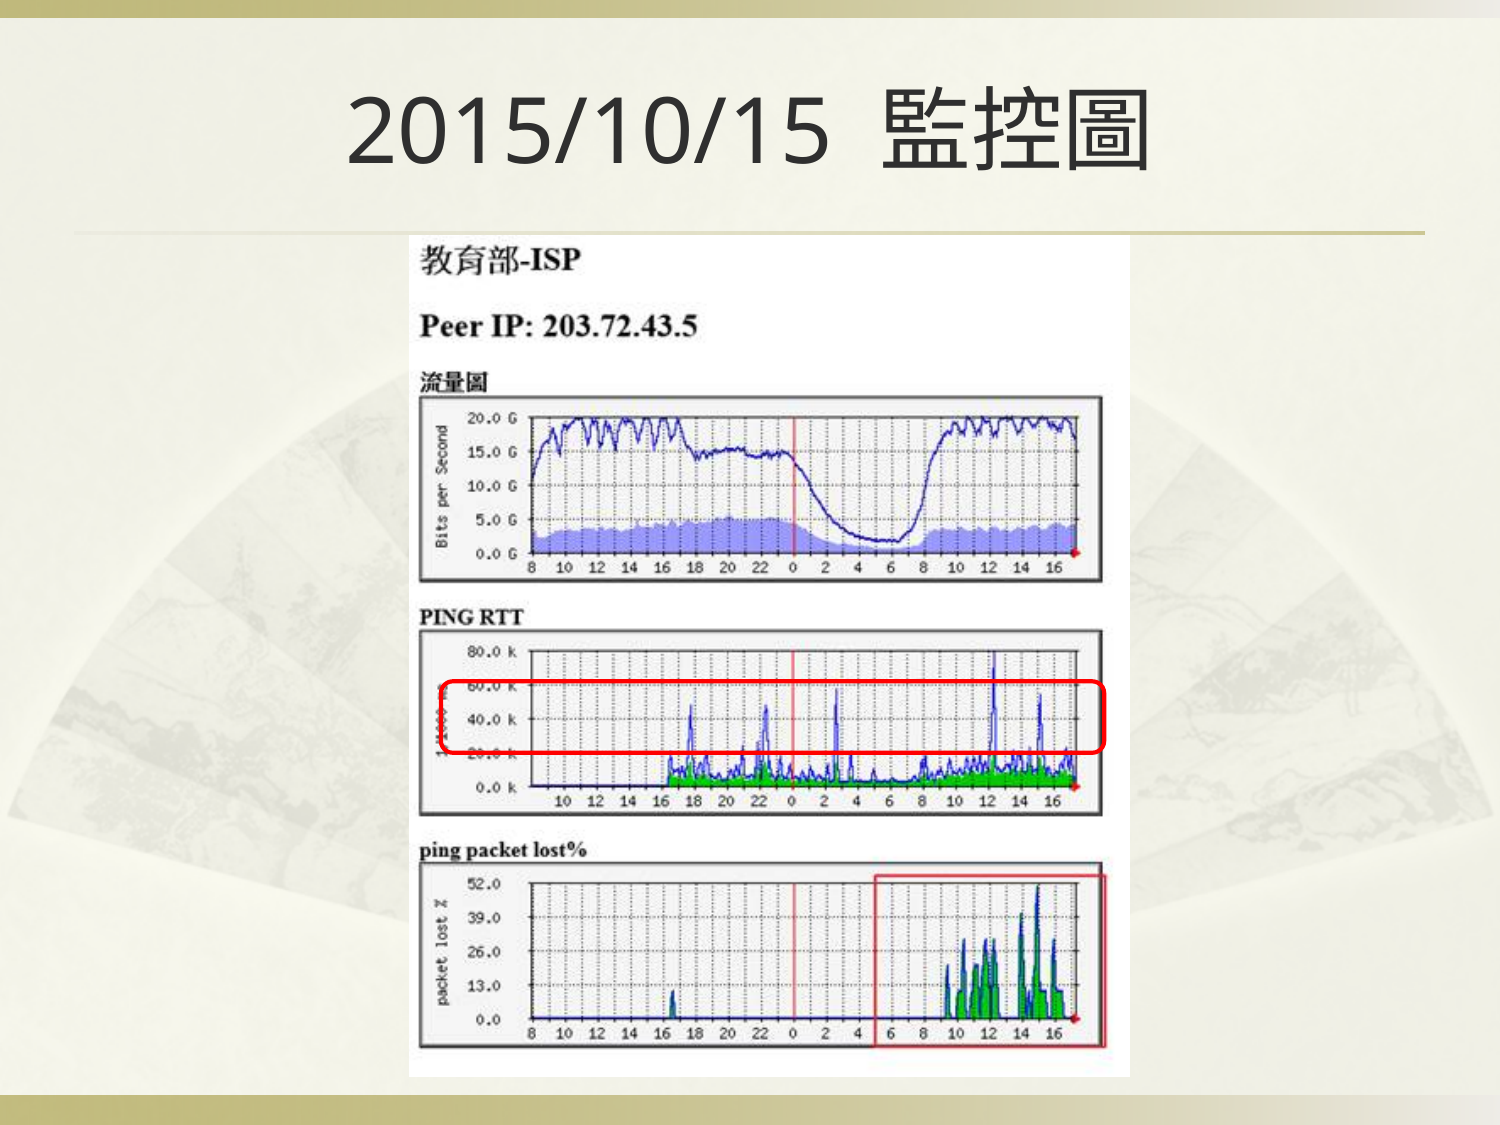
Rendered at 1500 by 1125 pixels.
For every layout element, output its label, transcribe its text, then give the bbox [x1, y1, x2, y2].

picture [409, 235, 1130, 1078]
title 2015/10/15 監控圖 [75, 45, 1425, 209]
